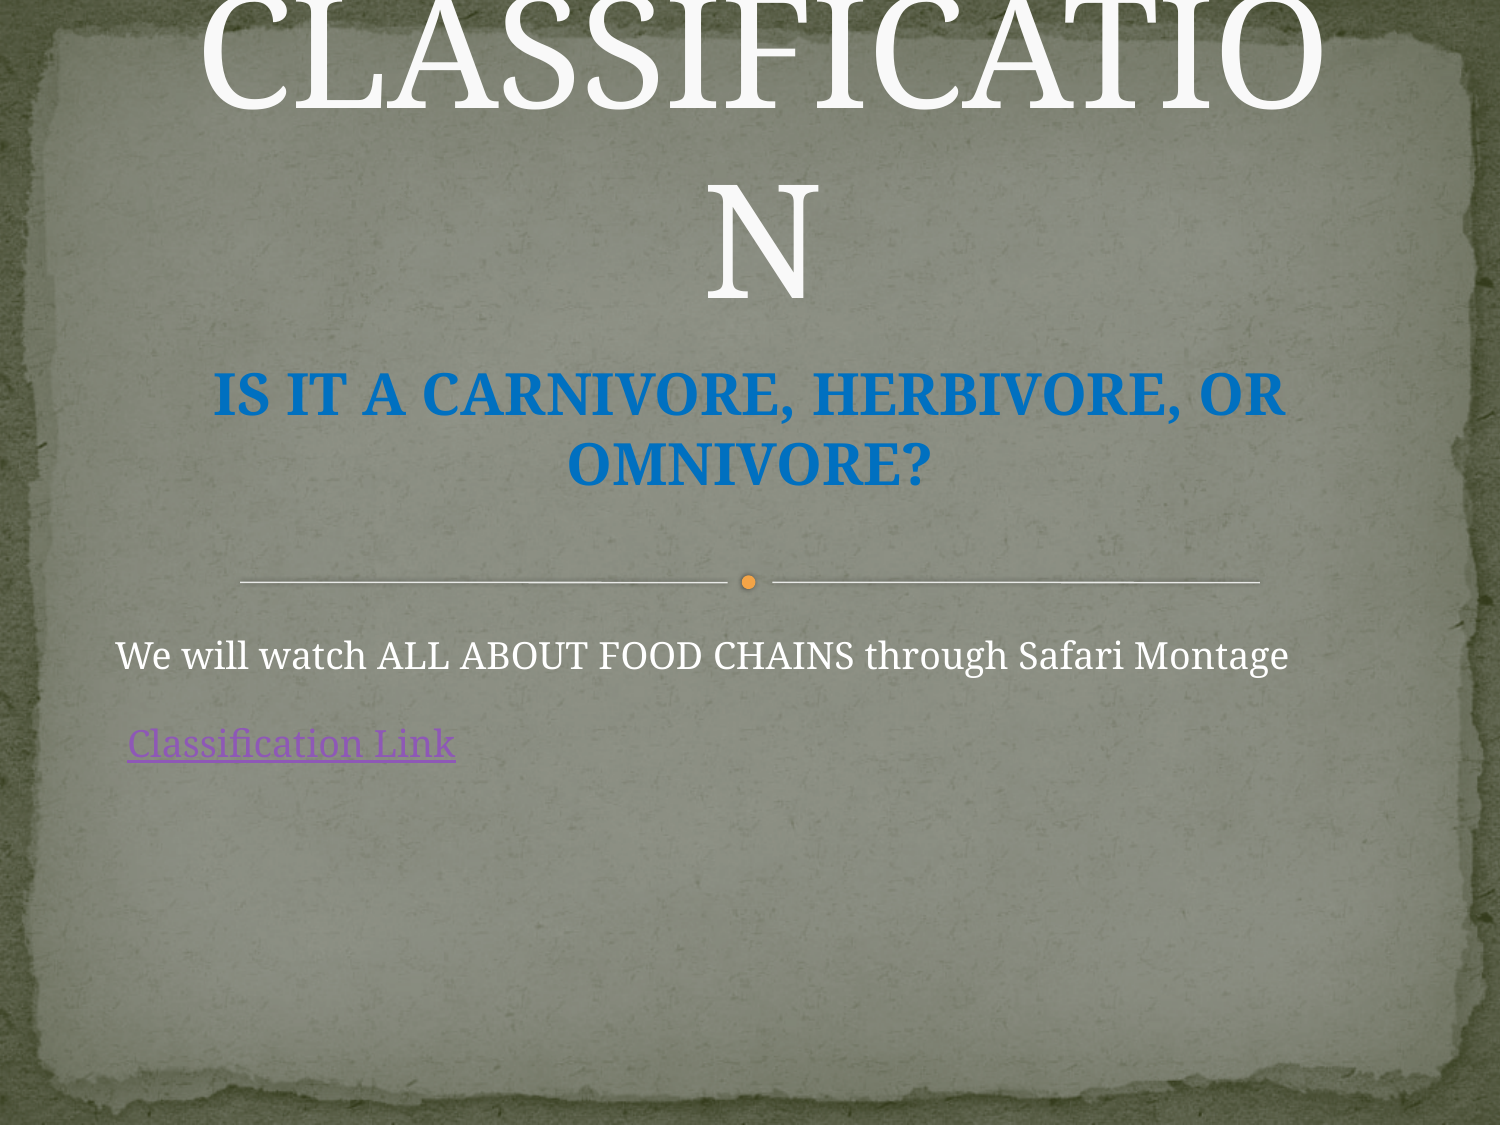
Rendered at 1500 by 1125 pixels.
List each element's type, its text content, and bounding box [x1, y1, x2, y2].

text_box Classification Link [112, 712, 663, 779]
title CLASSIFICATION [124, 112, 1400, 338]
text_box IS IT A CARNIVORE, HERBIVORE, OR OMNIVORE? [187, 349, 1313, 505]
text_box We will watch ALL ABOUT FOOD CHAINS through Safari Montage [99, 624, 1425, 685]
